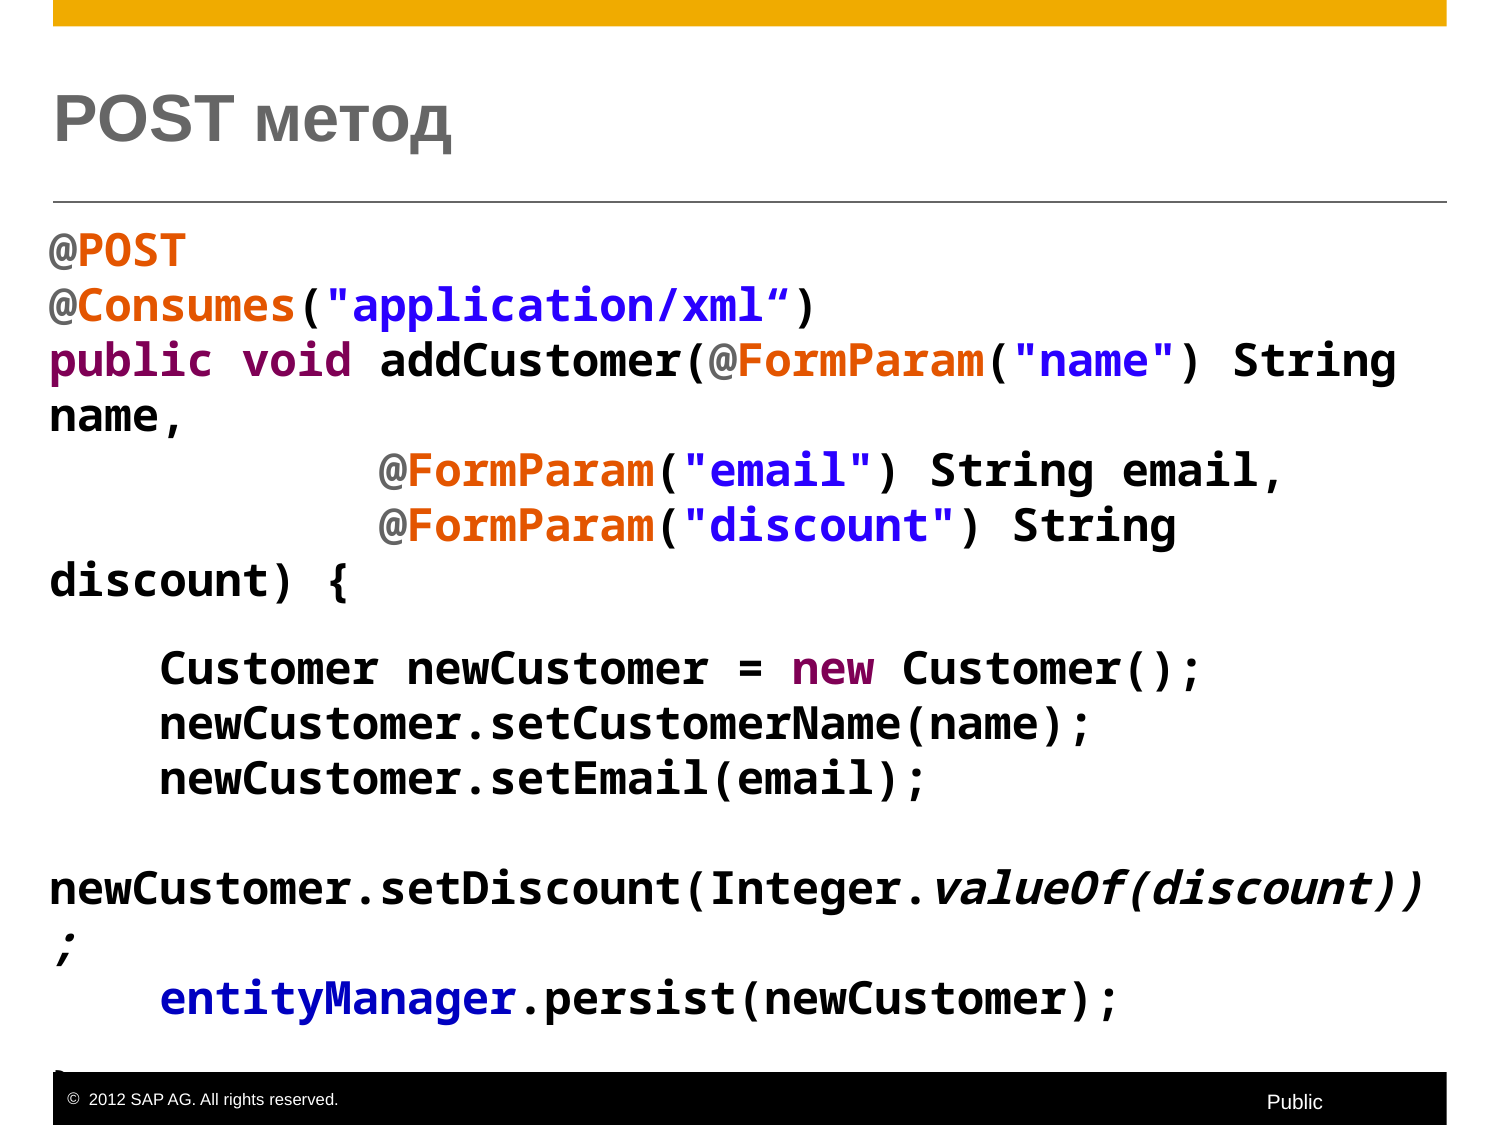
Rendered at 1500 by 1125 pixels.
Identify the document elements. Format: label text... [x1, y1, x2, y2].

list @POST @Consumes("application/xml“) public void addCustomer(@FormParam("name") String name, @FormParam("email") String email, @FormParam("discount") String discount) { Customer newCustomer = new Customer(); newCustomer.setCustomerName(name); newCustomer.setEmail(email); newCustomer.setDiscount(Integer.valueOf(discount)); entityManager.persist(newCustomer); } [49, 220, 1443, 1064]
title POST метод [53, 53, 1447, 178]
